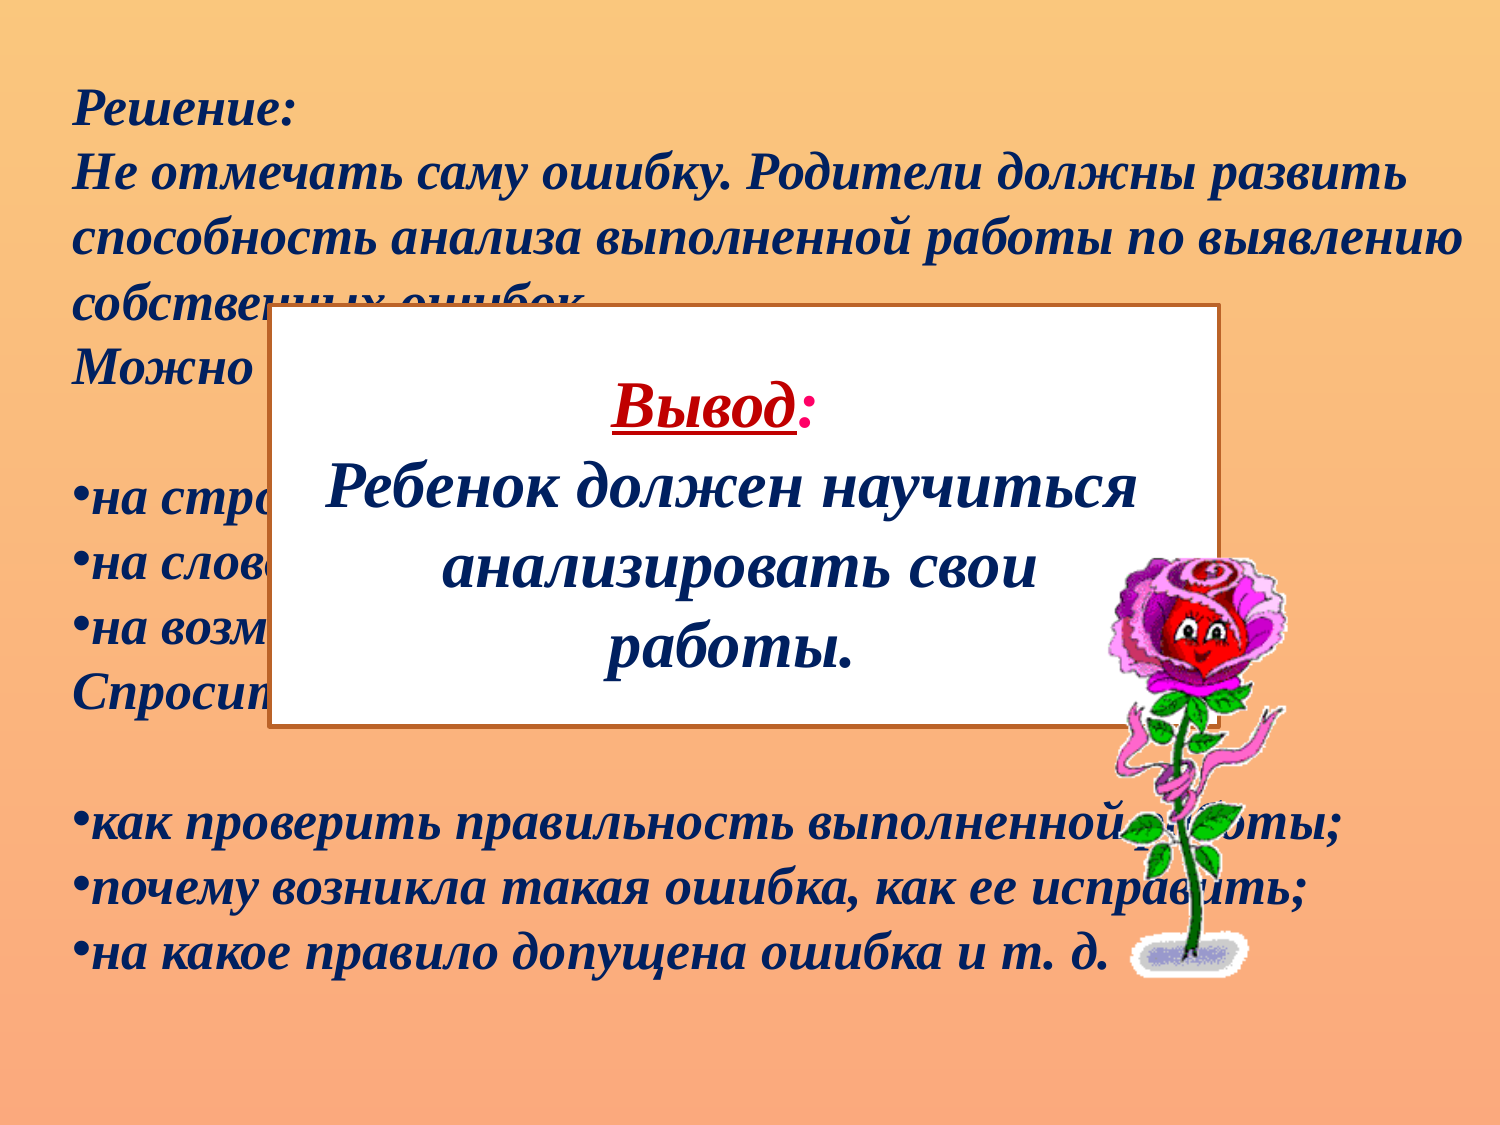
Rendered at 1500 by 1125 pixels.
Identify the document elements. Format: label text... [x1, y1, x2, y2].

text_box Решение: Не отмечать саму ошибку. Родители должны развить способность анализа выполненной работы по выявлению собственных ошибок. Можно направить восприятие ребенка: на строчку, в которой допущена ошибка; на слово, написанное с ошибкой; на возможность появления какой-то ошибки; Спросить его: как проверить правильность выполненной работы; почему возникла такая ошибка, как ее исправить; на какое правило допущена ошибка и т. д. [57, 63, 1495, 988]
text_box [268, 304, 1500, 1001]
